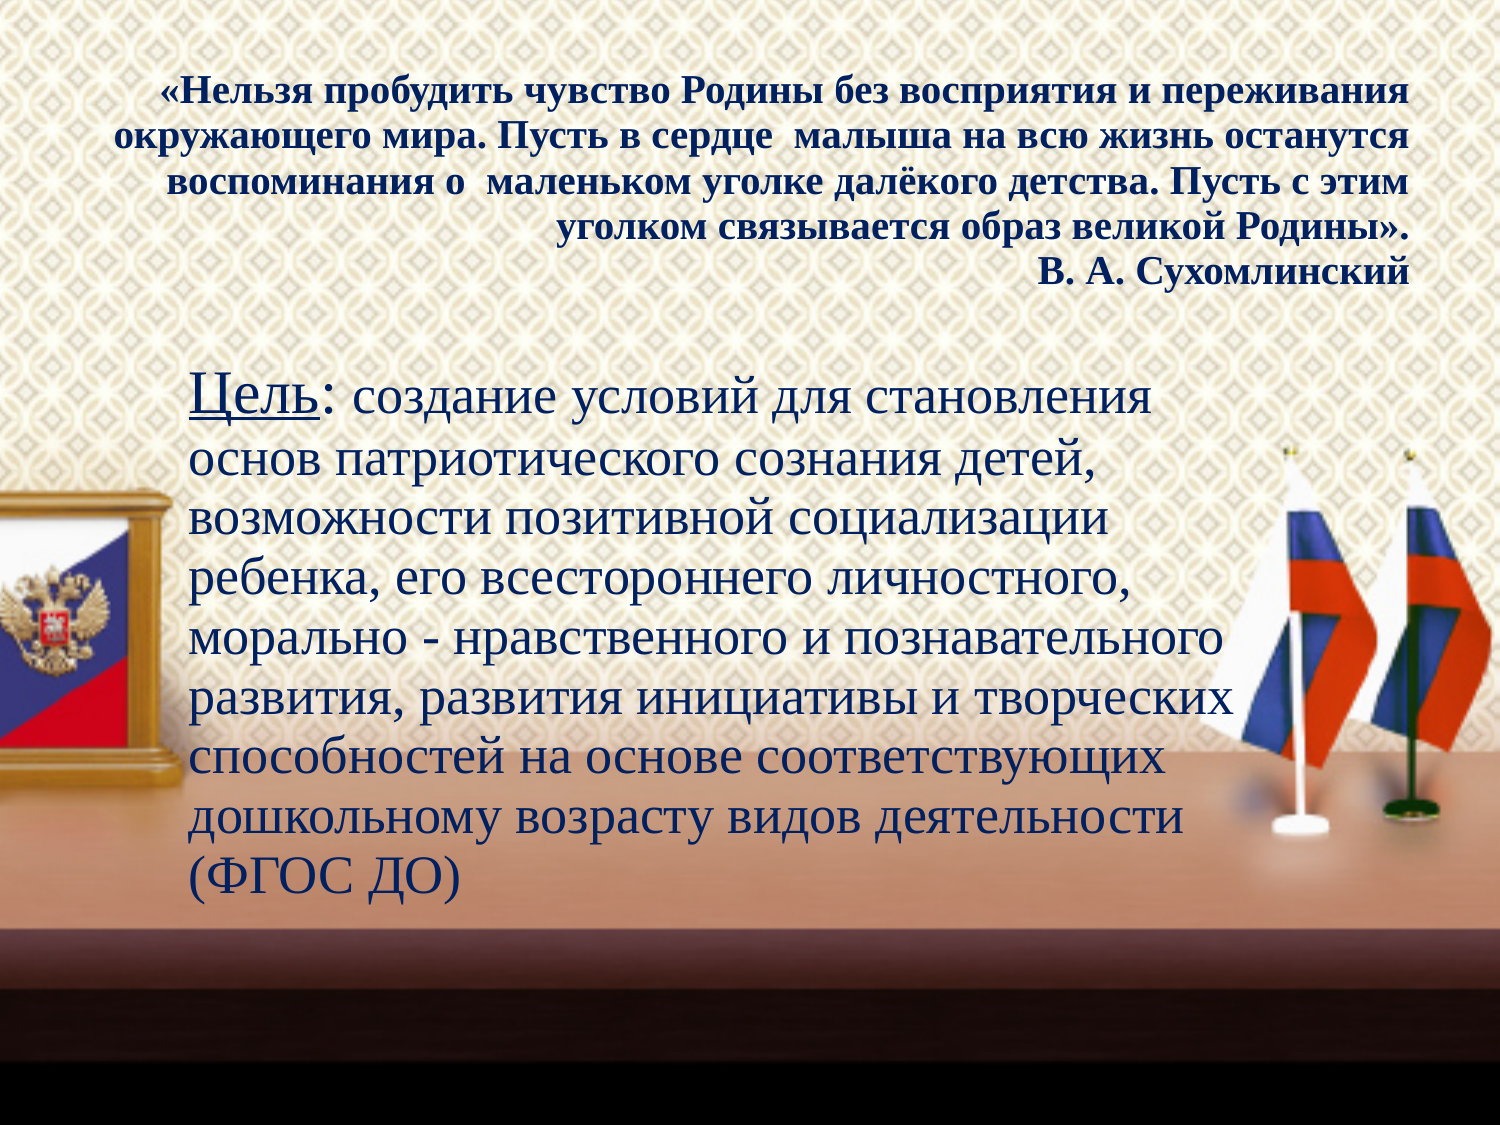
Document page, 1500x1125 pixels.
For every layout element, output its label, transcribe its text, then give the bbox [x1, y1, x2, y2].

list Цель: создание условий для становления основ патриотического сознания детей, возможности позитивной социализации ребенка, его всестороннего личностного, морально - нравственного и познавательного развития, развития инициативы и творческих способностей на основе соответствующих дошкольному возрасту видов деятельности (ФГОС ДО) [136, 350, 1276, 916]
picture [0, 0, 1500, 1125]
title «Нельзя пробудить чувство Родины без восприятия и переживания окружающего мира. Пусть в сердце малыша на всю жизнь останутся воспоминания о маленьком уголке далёкого детства. Пусть с этим уголком связывается образ великой Родины». В. А. Сухомлинский [75, 45, 1425, 362]
